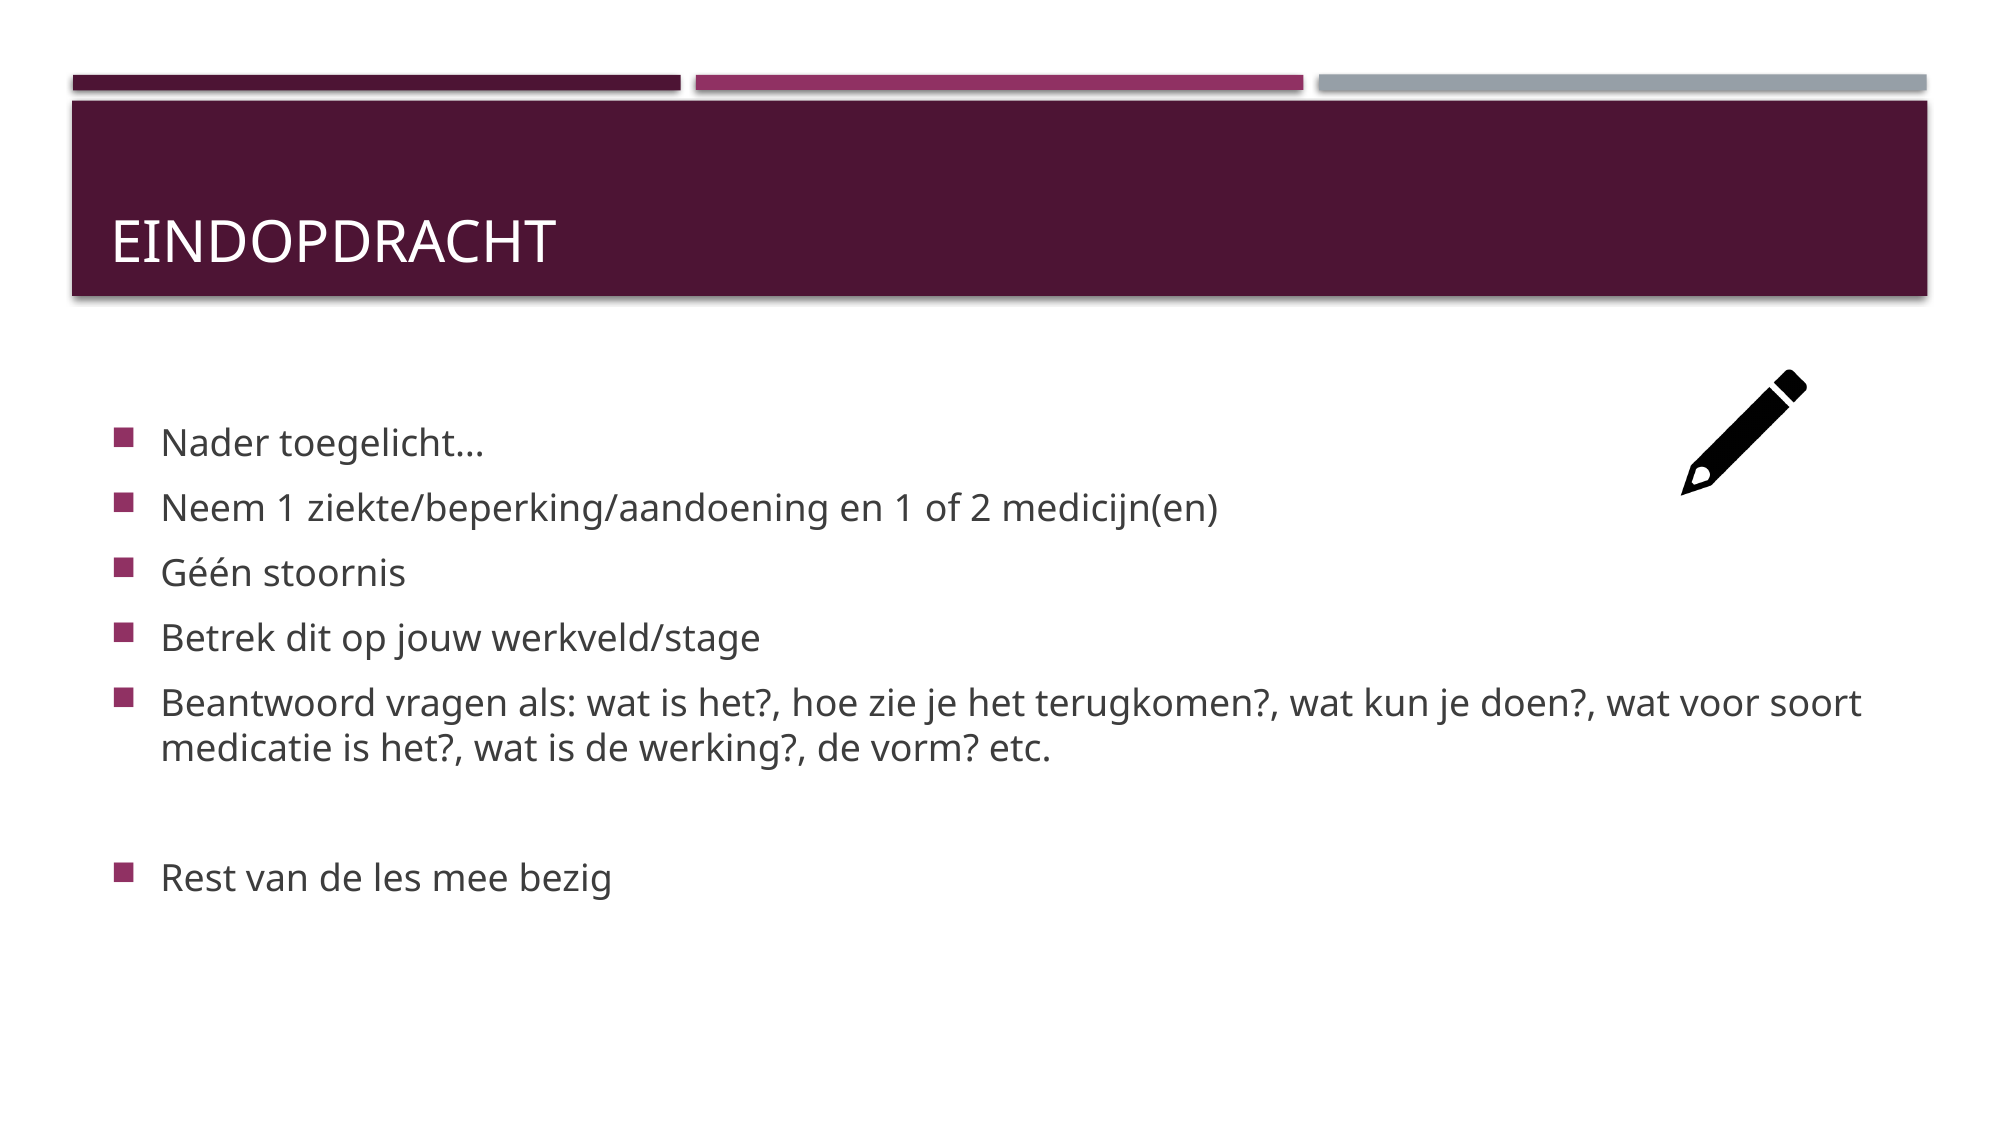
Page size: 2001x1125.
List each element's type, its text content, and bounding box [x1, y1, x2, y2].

list Nader toegelicht… Neem 1 ziekte/beperking/aandoening en 1 of 2 medicijn(en) Géén stoornis Betrek dit op jouw werkveld/stage Beantwoord vragen als: wat is het?, hoe zie je het terugkomen?, wat kun je doen?, wat voor soort medicatie is het?, wat is de werking?, de vorm? etc. Rest van de les mee bezig [95, 357, 1905, 962]
title Eindopdracht [95, 115, 1905, 282]
picture [1667, 357, 1819, 509]
